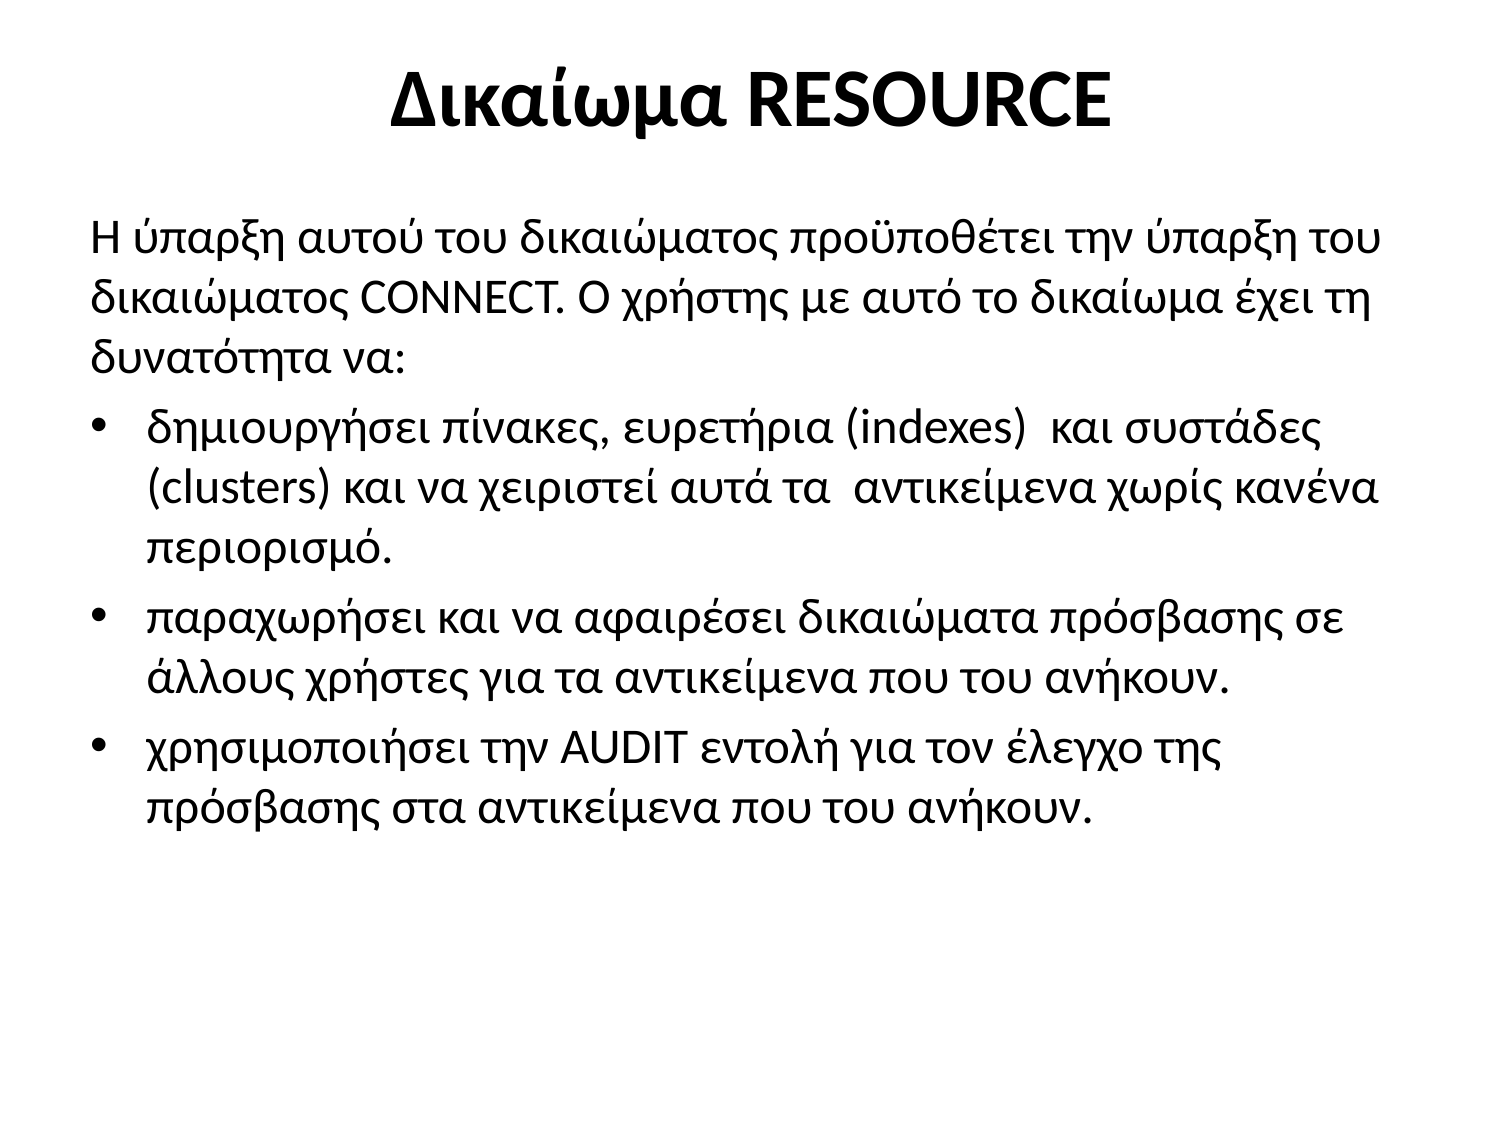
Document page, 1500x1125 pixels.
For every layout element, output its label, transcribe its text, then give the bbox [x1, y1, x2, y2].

list Η ύπαρξη αυτού του δικαιώματος προϋποθέτει την ύπαρξη του δικαιώματος CONNECT. Ο χρήστης με αυτό το δικαίωμα έχει τη δυνατότητα να: δημιουργήσει πίνακες, ευρετήρια (indexes) και συστάδες (clusters) και να χειριστεί αυτά τα αντικείμενα χωρίς κανένα περιορισμό. παραχωρήσει και να αφαιρέσει δικαιώματα πρόσβασης σε άλλους χρήστες για τα αντικείμενα που του ανήκουν. χρησιμοποιήσει την AUDIT εντολή για τον έλεγχο της πρόσβασης στα αντικείμενα που του ανήκουν. [75, 196, 1425, 1024]
title Δικαίωμα RESOURCE [76, 19, 1427, 169]
